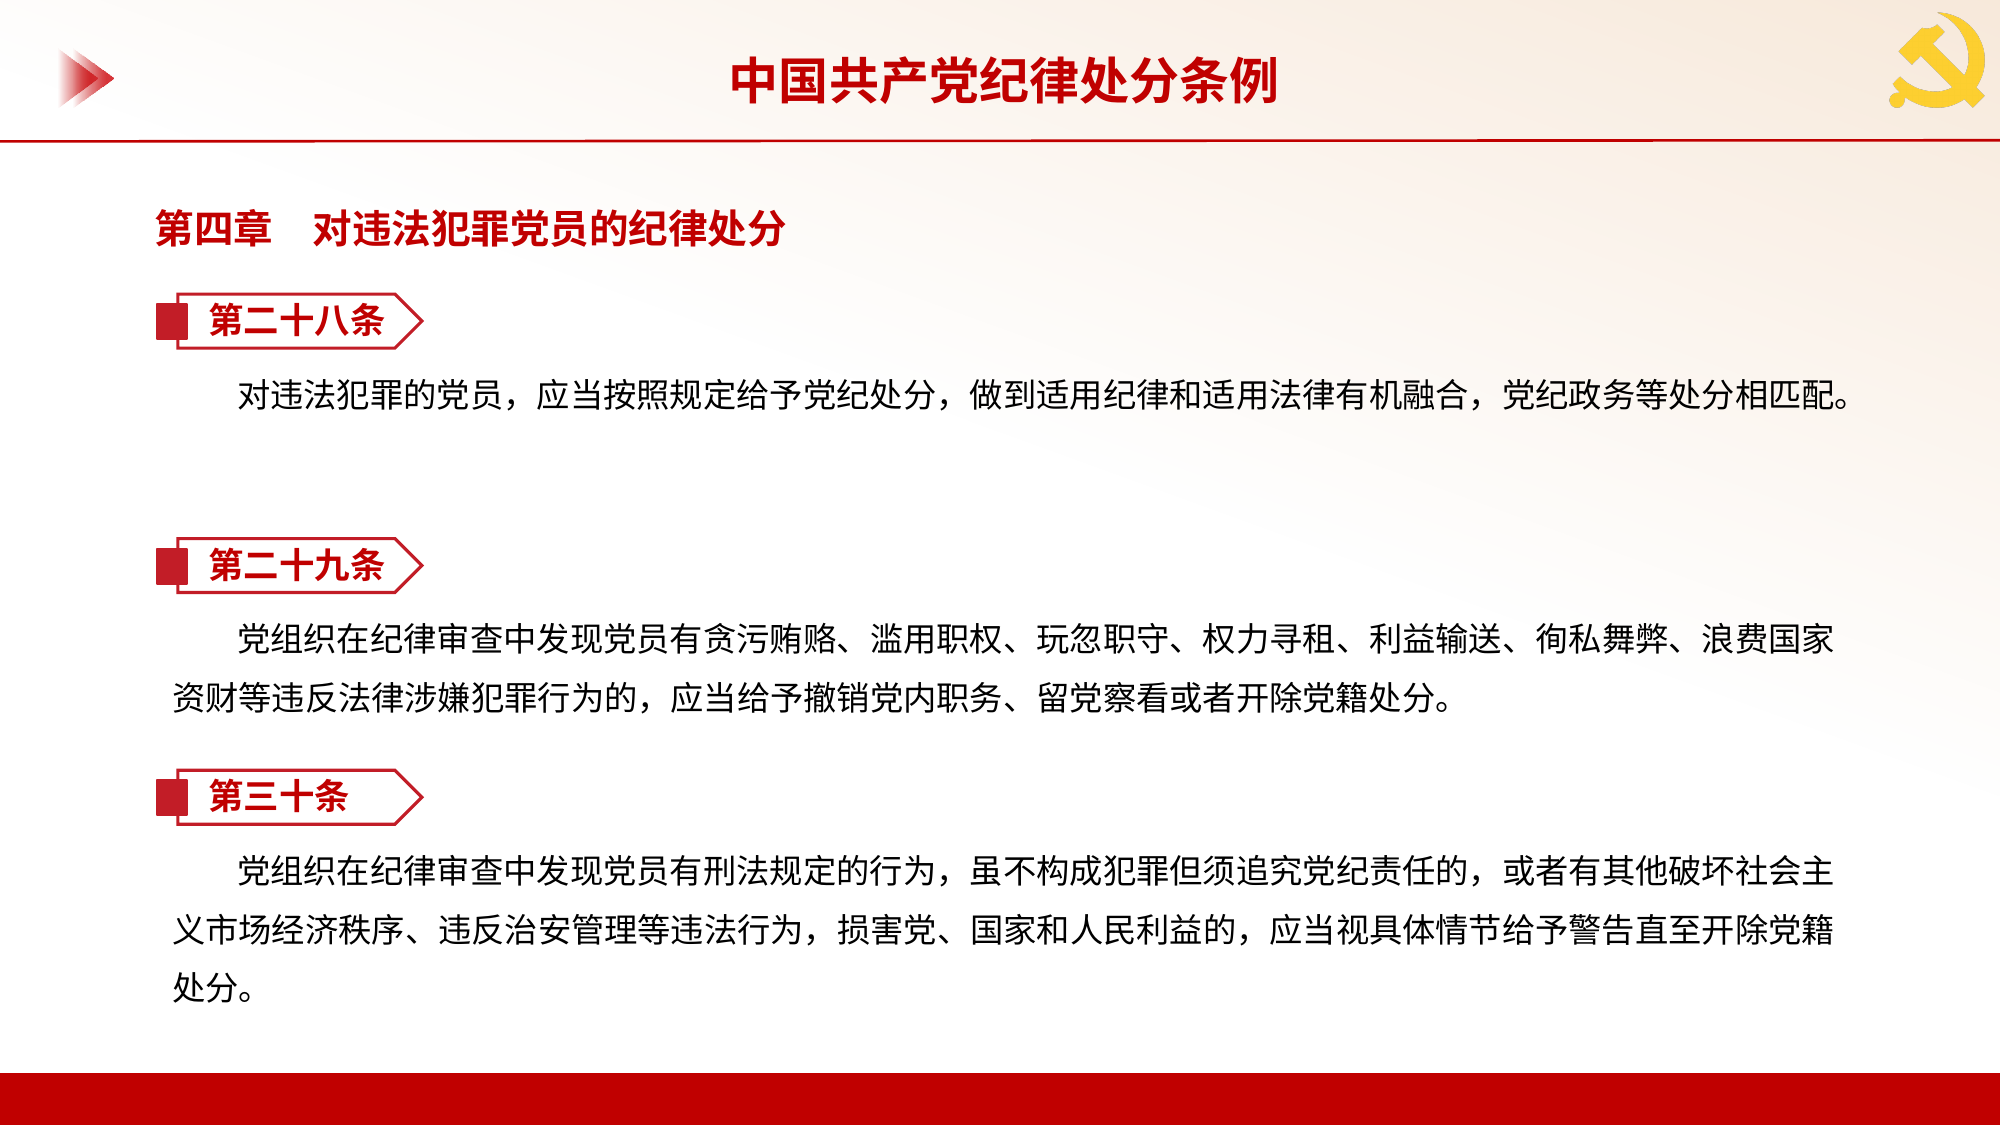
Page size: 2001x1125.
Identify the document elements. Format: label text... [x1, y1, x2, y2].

text_box 党组织在纪律审查中发现党员有刑法规定的行为，虽不构成犯罪但须追究党纪责任的，或者有其他破坏社会主义市场经济秩序、违反治安管理等违法行为，损害党、国家和人民利益的，应当视具体情节给予警告直至开除党籍处分。 [157, 824, 1850, 906]
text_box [156, 767, 422, 825]
text_box 第四章 对违法犯罪党员的纪律处分 [139, 187, 1542, 260]
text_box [156, 535, 422, 594]
text_box 党组织在纪律审查中发现党员有贪污贿赂、滥用职权、玩忽职守、权力寻租、利益输送、徇私舞弊、浪费国家资财等违反法律涉嫌犯罪行为的，应当给予撤销党内职务、留党察看或者开除党籍处分。 [157, 592, 1850, 675]
text_box 中国共产党纪律处分条例 [303, 29, 1705, 117]
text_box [156, 290, 422, 349]
text_box 对违法犯罪的党员，应当按照规定给予党纪处分，做到适用纪律和适用法律有机融合，党纪政务等处分相匹配。 [157, 348, 1850, 430]
picture [1889, 12, 1985, 108]
text_box [0, 1072, 2000, 1125]
